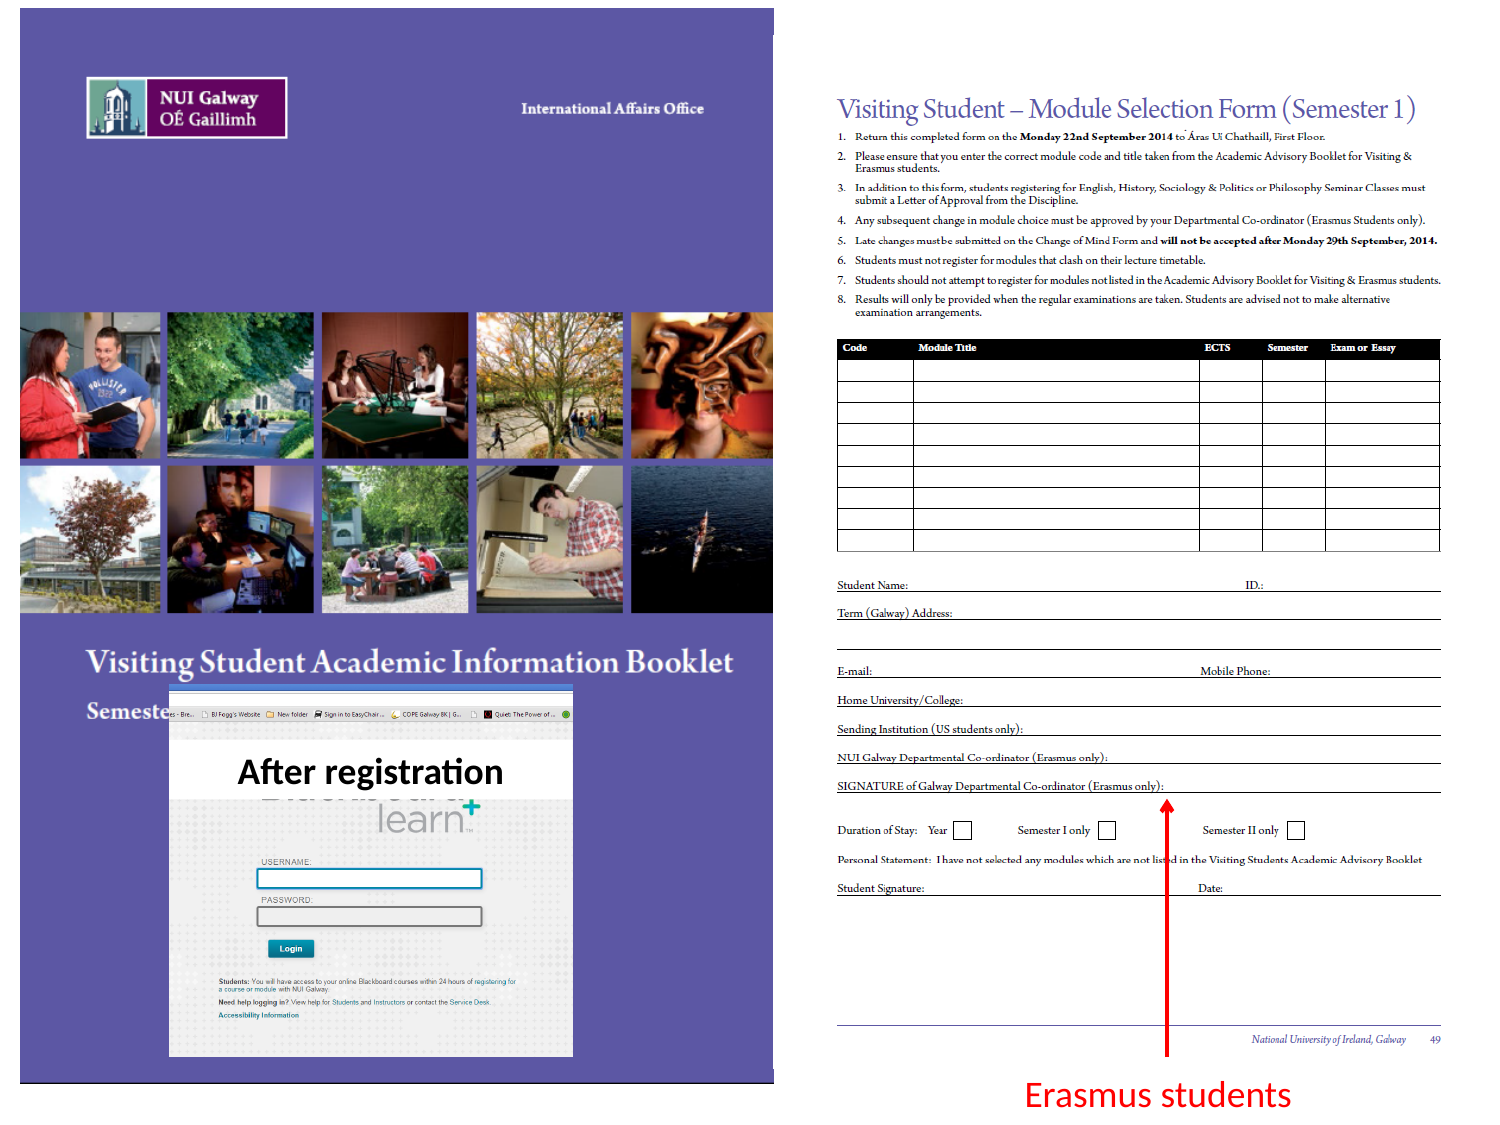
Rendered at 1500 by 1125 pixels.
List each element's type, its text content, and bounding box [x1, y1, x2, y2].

picture [20, 8, 1500, 1084]
text_box Erasmus students [1009, 1077, 1329, 1123]
